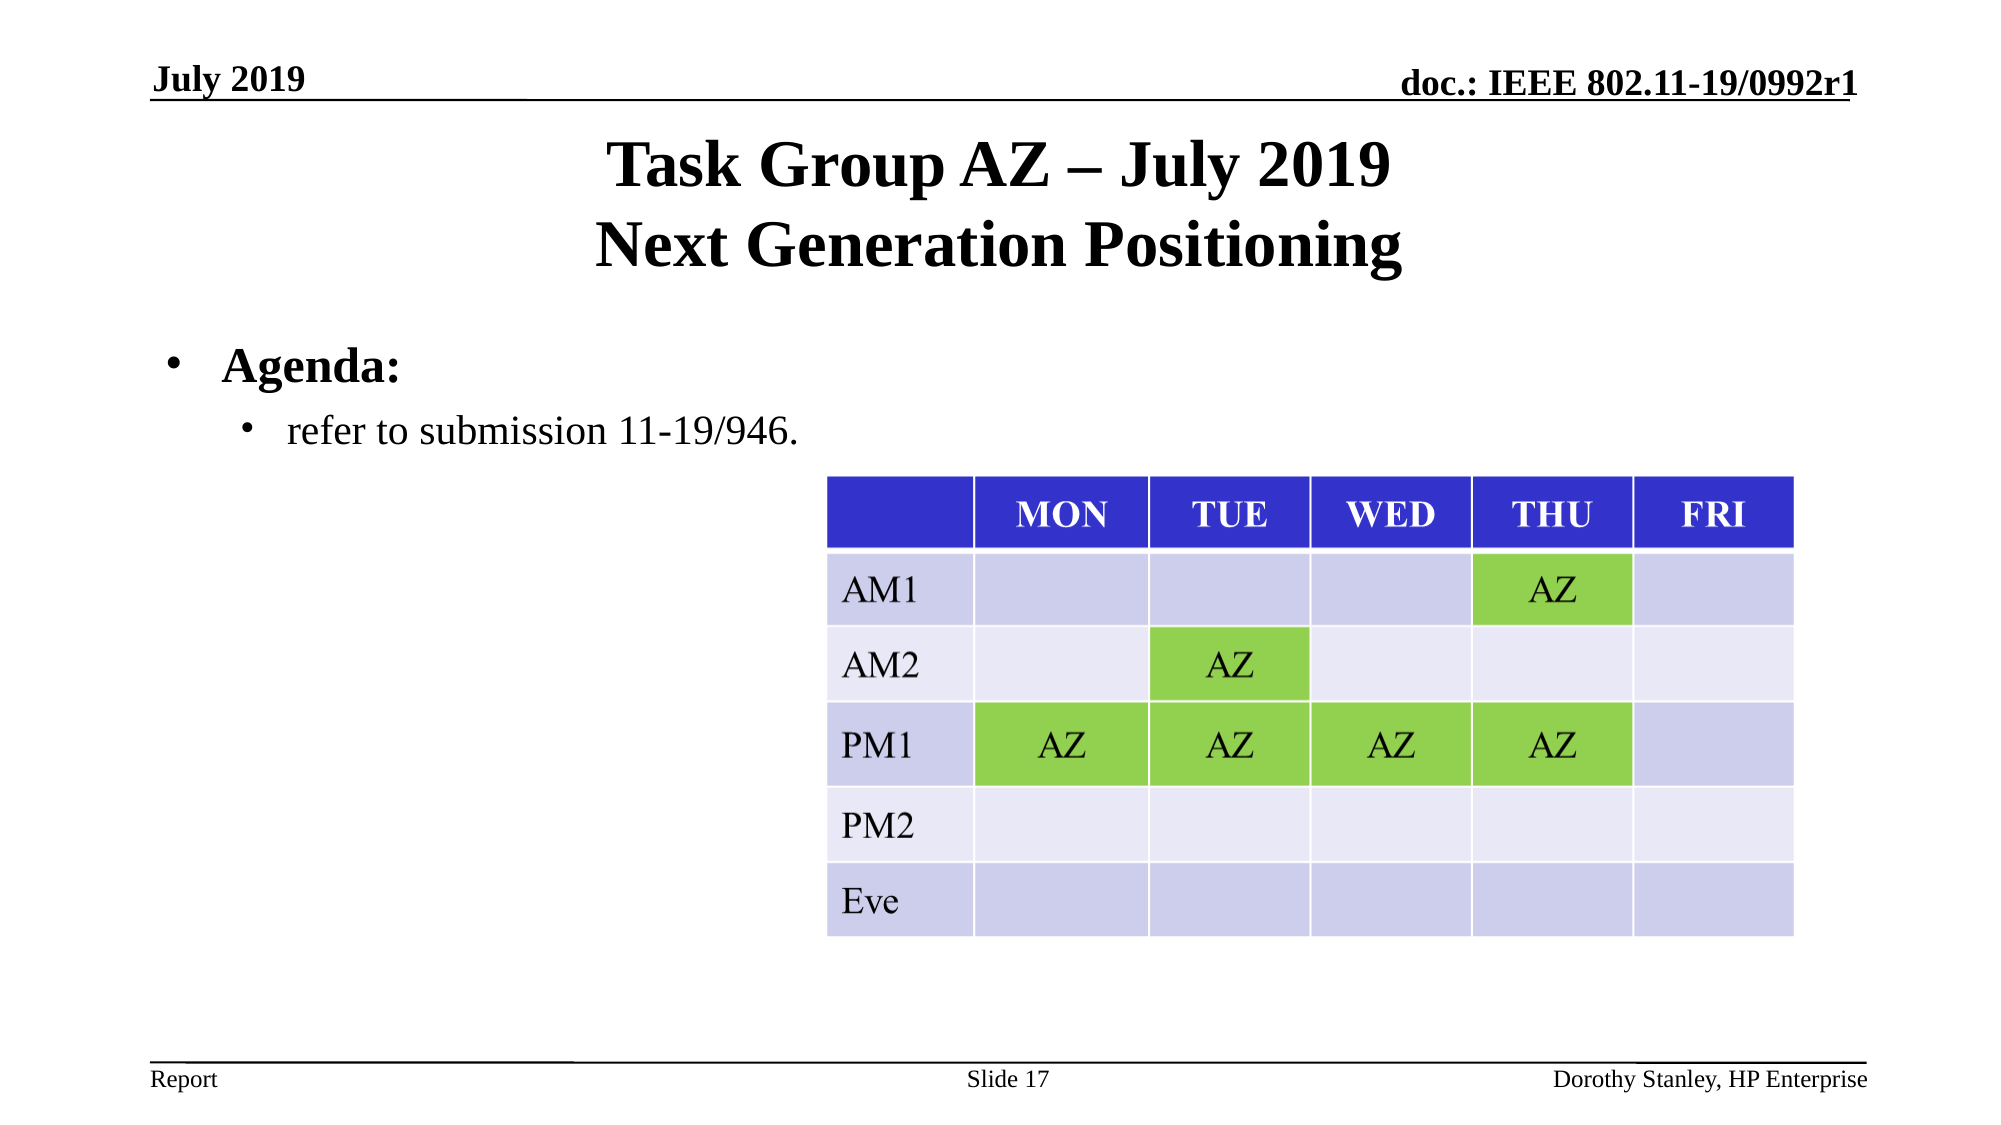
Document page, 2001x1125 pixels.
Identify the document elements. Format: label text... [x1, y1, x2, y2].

footer Dorothy Stanley, HP Enterprise [1171, 1061, 1869, 1093]
list Agenda: refer to submission 11-19/946. [149, 324, 1850, 1000]
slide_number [152, 54, 563, 100]
slide_number Slide 17 [950, 1061, 1067, 1123]
picture [824, 474, 1800, 947]
title Task Group AZ – July 2019 Next Generation Positioning [149, 112, 1850, 288]
